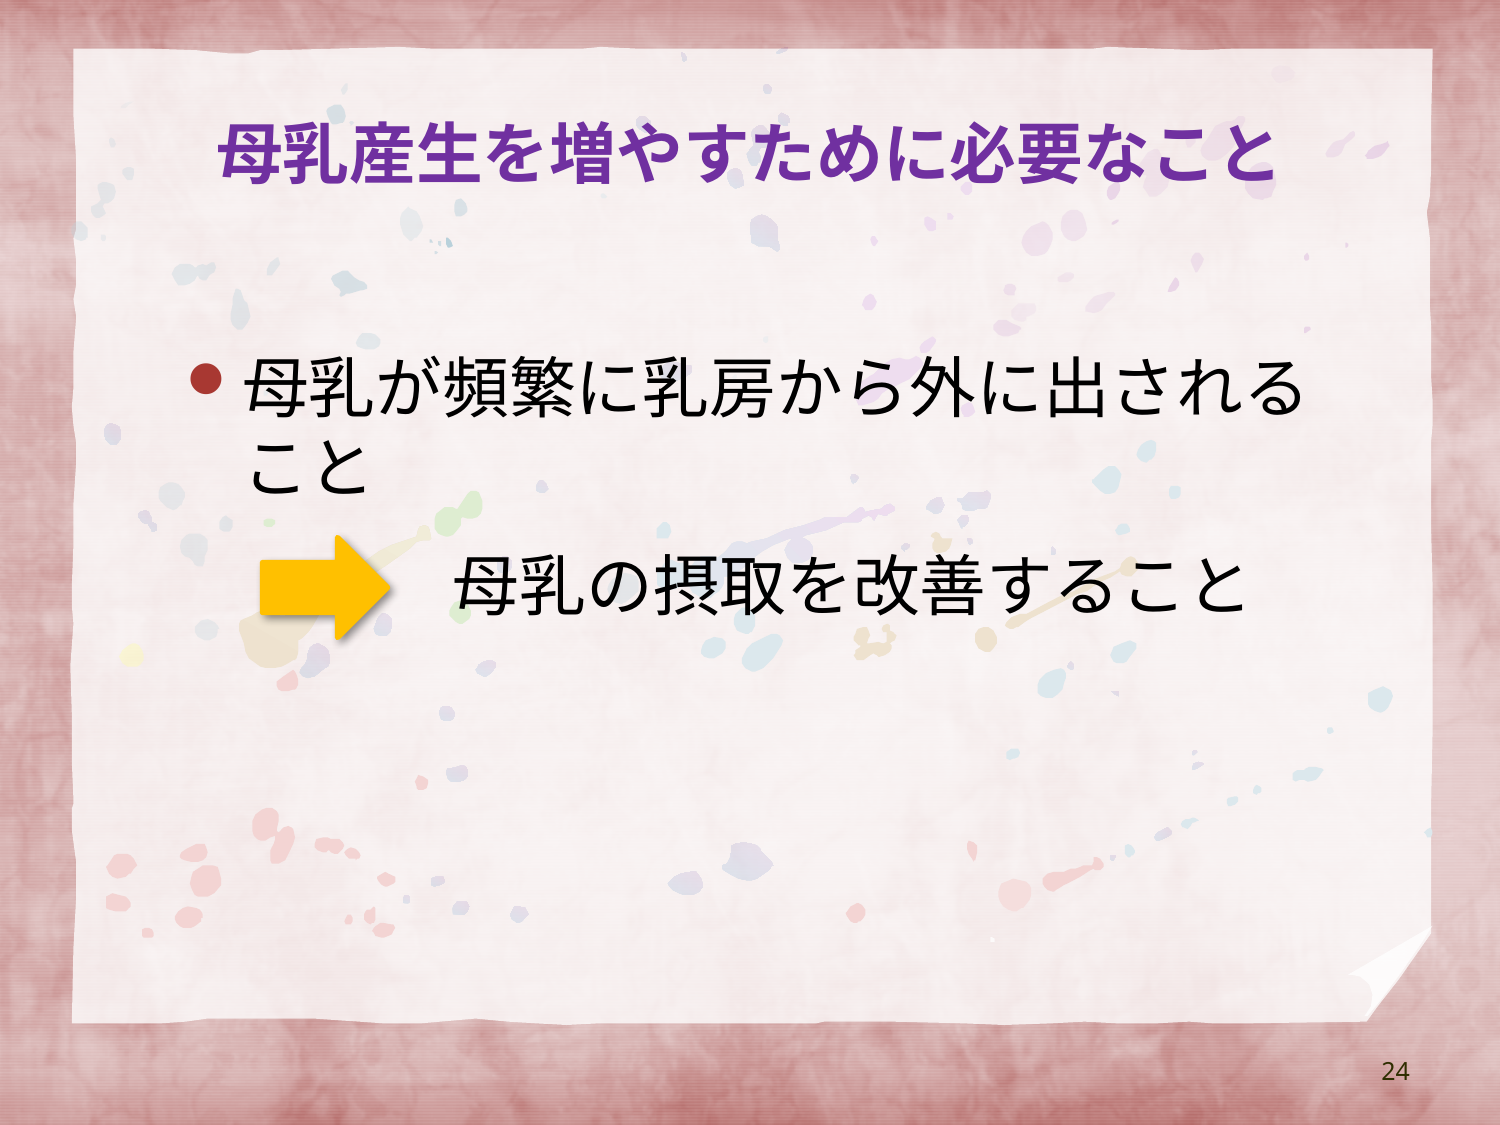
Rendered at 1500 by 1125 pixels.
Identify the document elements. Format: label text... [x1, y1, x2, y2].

text_box [259, 535, 391, 640]
slide_number 24 [1074, 1042, 1425, 1103]
title 母乳産生を増やすために必要なこと [29, 93, 1471, 212]
list 母乳が頻繁に乳房から外に出されること 母乳の摂取を改善すること [170, 337, 1379, 763]
